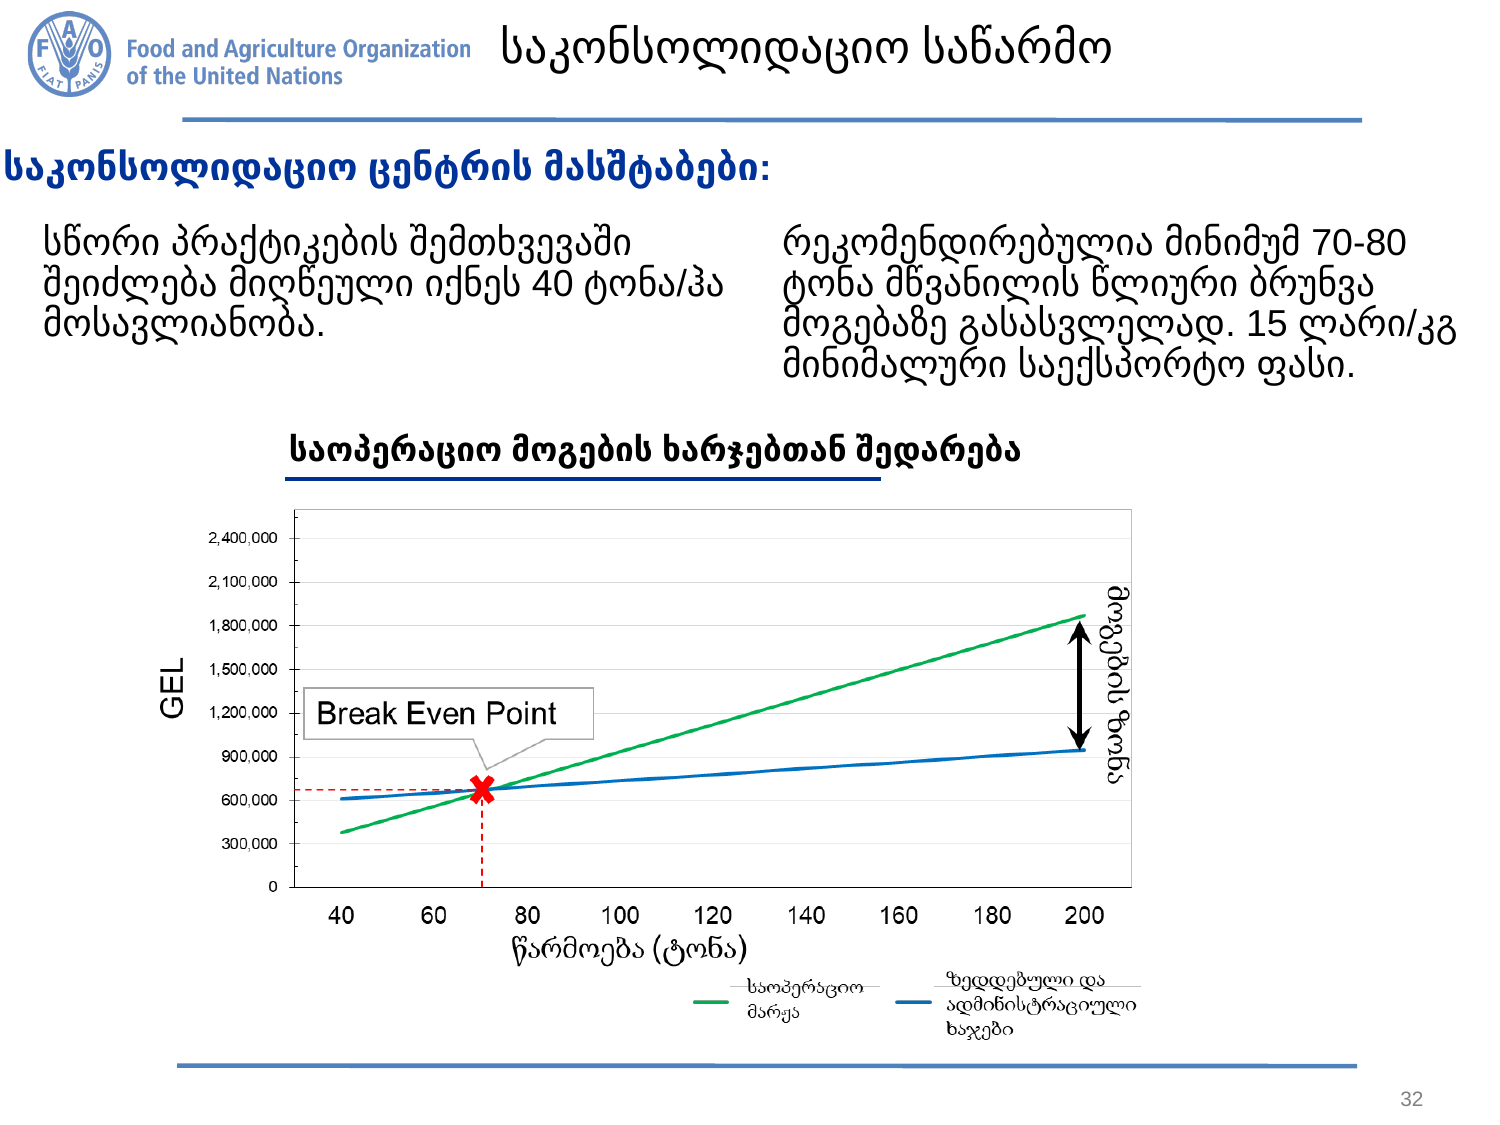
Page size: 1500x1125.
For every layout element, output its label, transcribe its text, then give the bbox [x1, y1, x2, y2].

picture [27, 11, 470, 97]
list სწორი პრაქტიკების შემთხვევაში შეიძლება მიღწეული იქნეს 40 ტონა/ჰა მოსავლიანობა. [27, 215, 746, 1084]
text_box საკონსოლიდაციო ცენტრის მასშტაბები: [0, 136, 797, 196]
title საკონსოლიდაციო საწარმო [485, 0, 1477, 97]
text_box საოპერაციო მოგების ხარჯებთან შედარება [274, 421, 1178, 476]
slide_number 32 [1286, 1082, 1439, 1125]
list რეკომენდირებულია მინიმუმ 70-80 ტონა მწვანილის წლიური ბრუნვა მოგებაზე გასასვლელად. 15 ლარი/კგ მინიმალური საექსპორტო ფასი. [767, 215, 1487, 1082]
picture [78, 481, 1209, 1053]
